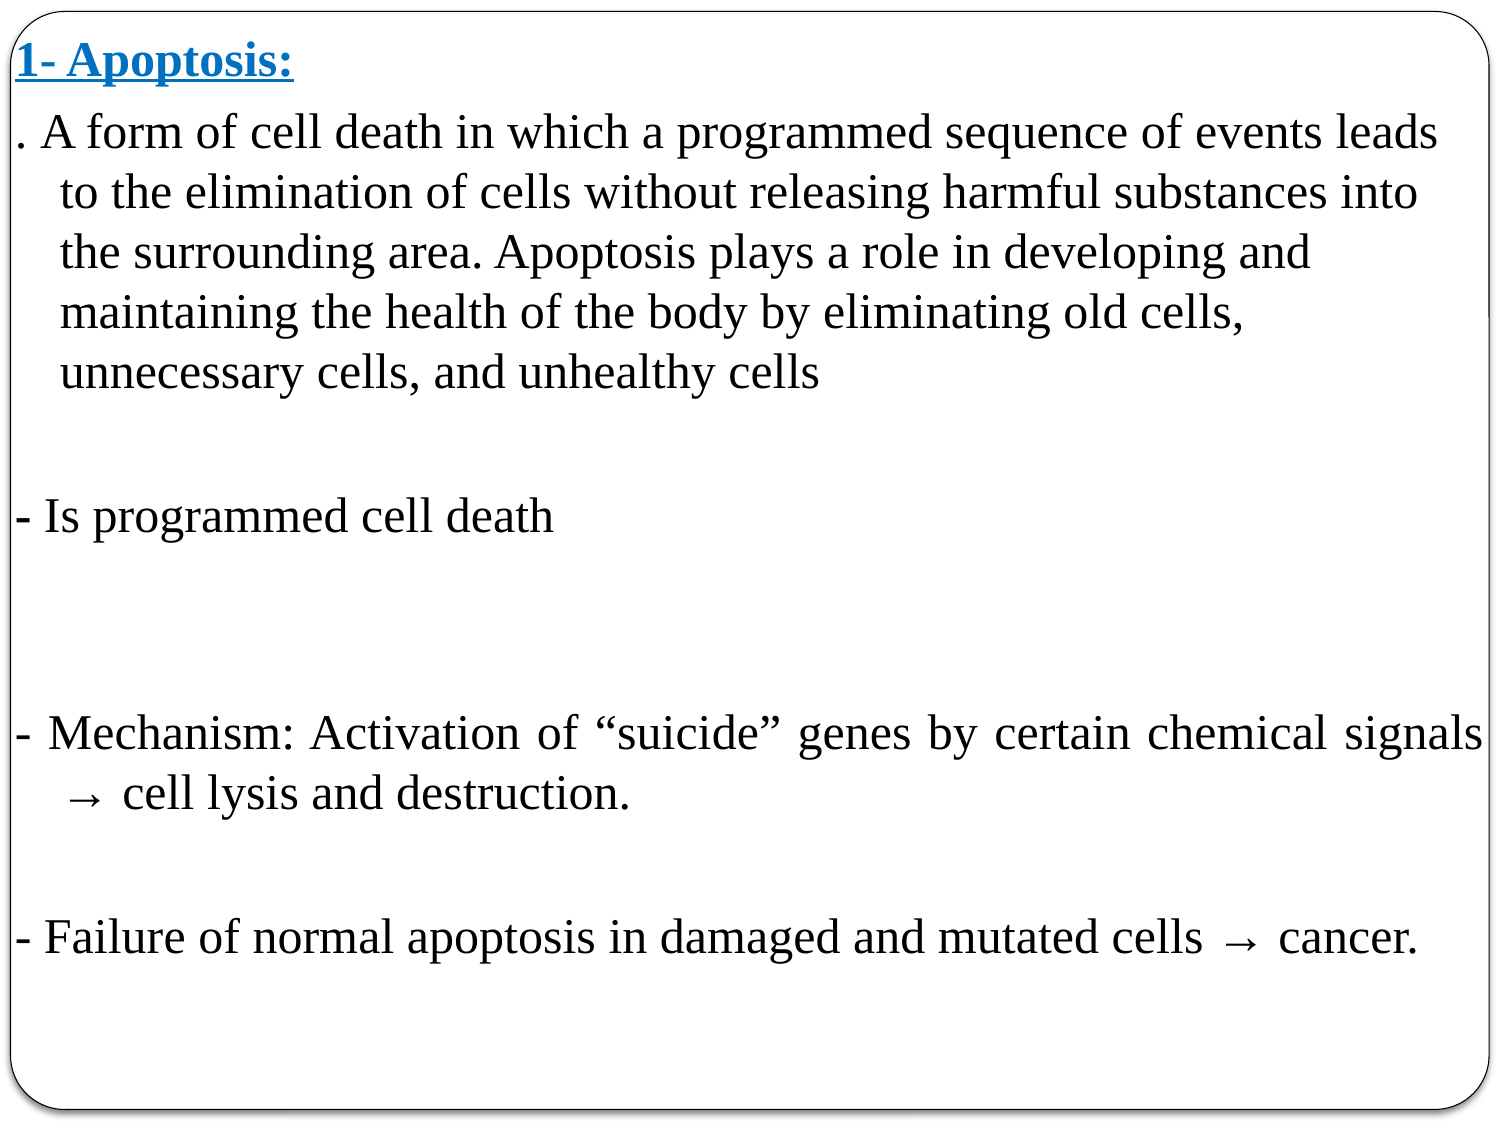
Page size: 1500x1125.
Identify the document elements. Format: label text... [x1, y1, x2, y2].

list 1- Apoptosis: . A form of cell death in which a programmed sequence of events leads to the elimination of cells without releasing harmful substances into the surrounding area. Apoptosis plays a role in developing and maintaining the health of the body by eliminating old cells, unnecessary cells, and unhealthy cells - Is programmed cell death - Mechanism: Activation of “suicide” genes by certain chemical signals → cell lysis and destruction. - Failure of normal apoptosis in damaged and mutated cells → cancer. [0, 19, 1500, 925]
